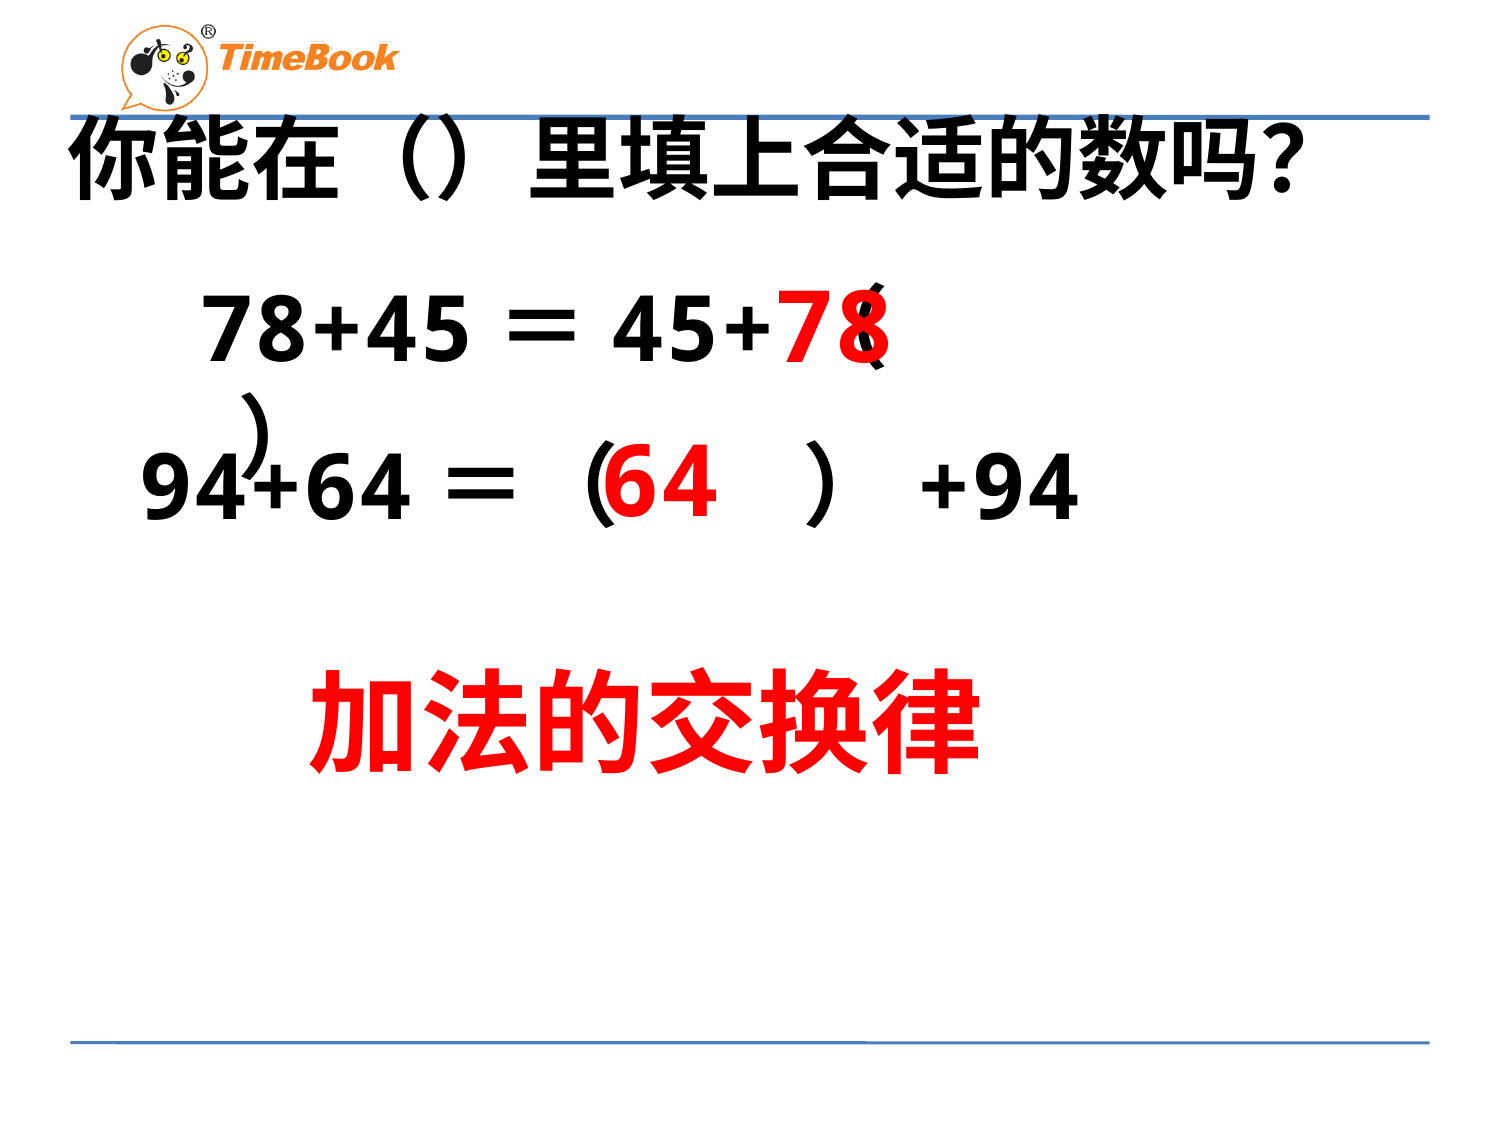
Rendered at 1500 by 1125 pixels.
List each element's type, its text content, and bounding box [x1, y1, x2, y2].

text_box 78 [760, 255, 926, 391]
picture [118, 22, 408, 92]
title 你能在（）里填上合适的数吗？ [53, 92, 1360, 296]
text_box 加法的交换律 [292, 644, 1079, 795]
list 78+45＝45+（ ） [75, 262, 1079, 409]
text_box 94+64＝（ ）+94 [123, 420, 585, 516]
text_box 64 [585, 408, 740, 544]
text_box 94+64＝（ ）+94 [740, 420, 1282, 516]
